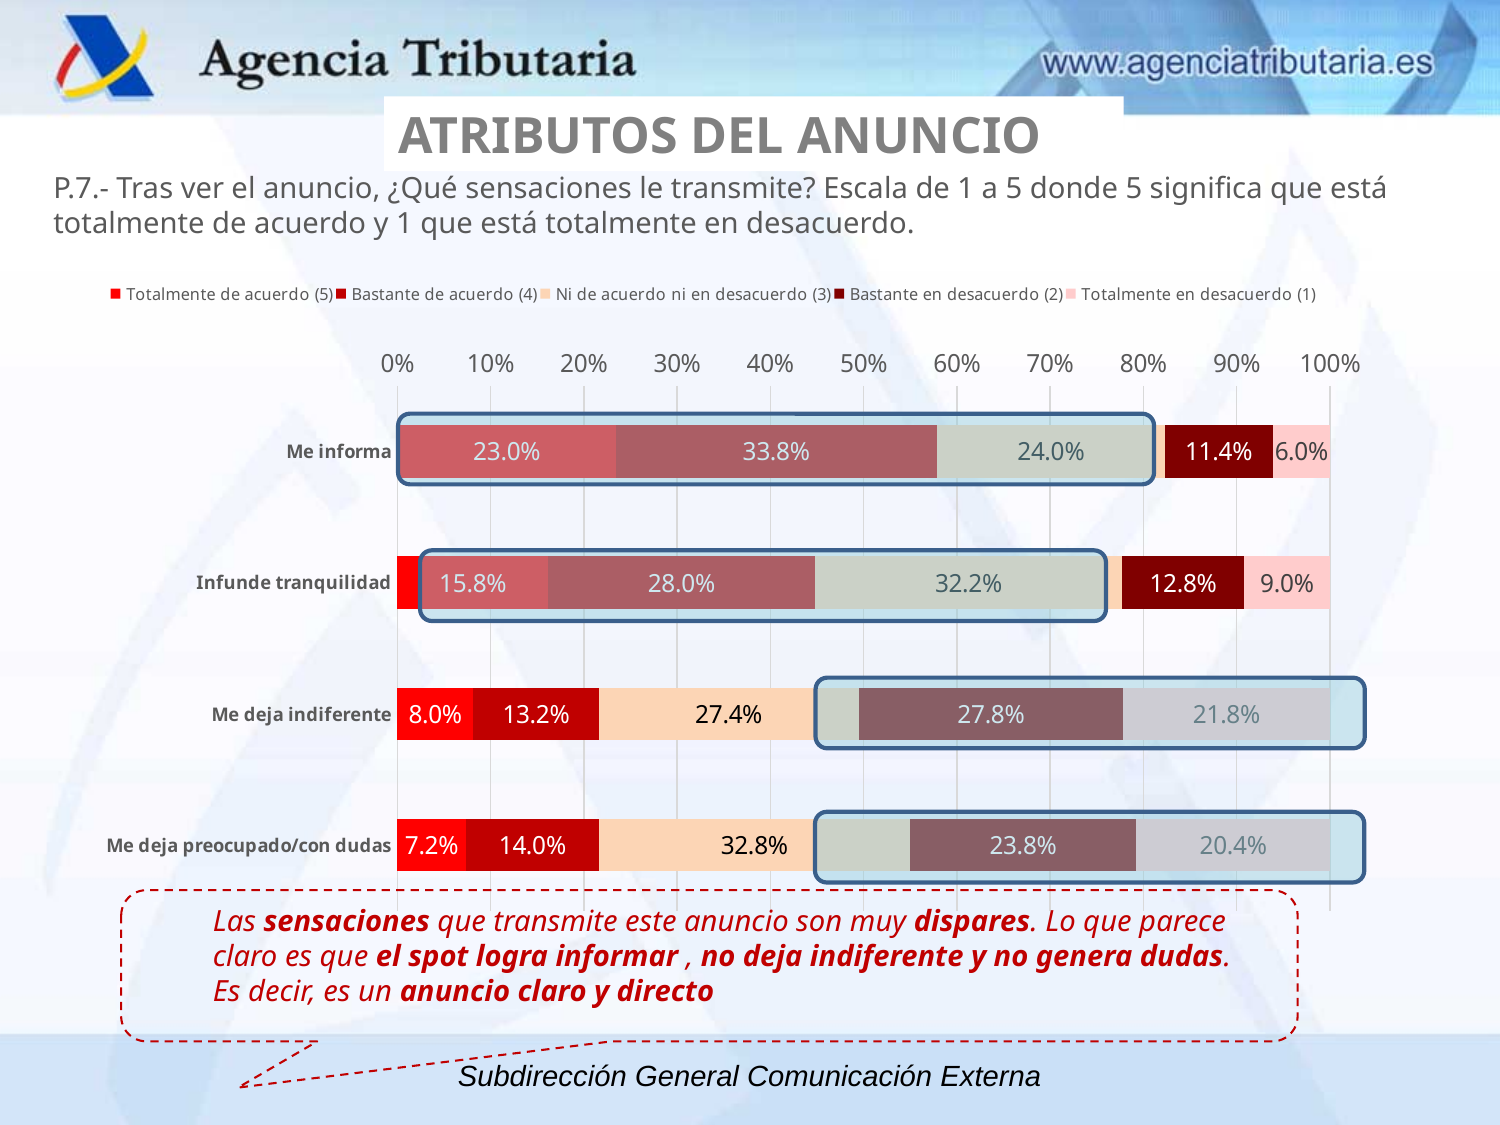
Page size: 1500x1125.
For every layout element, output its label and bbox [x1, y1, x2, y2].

chart [106, 209, 1361, 983]
picture [0, 0, 1500, 1125]
